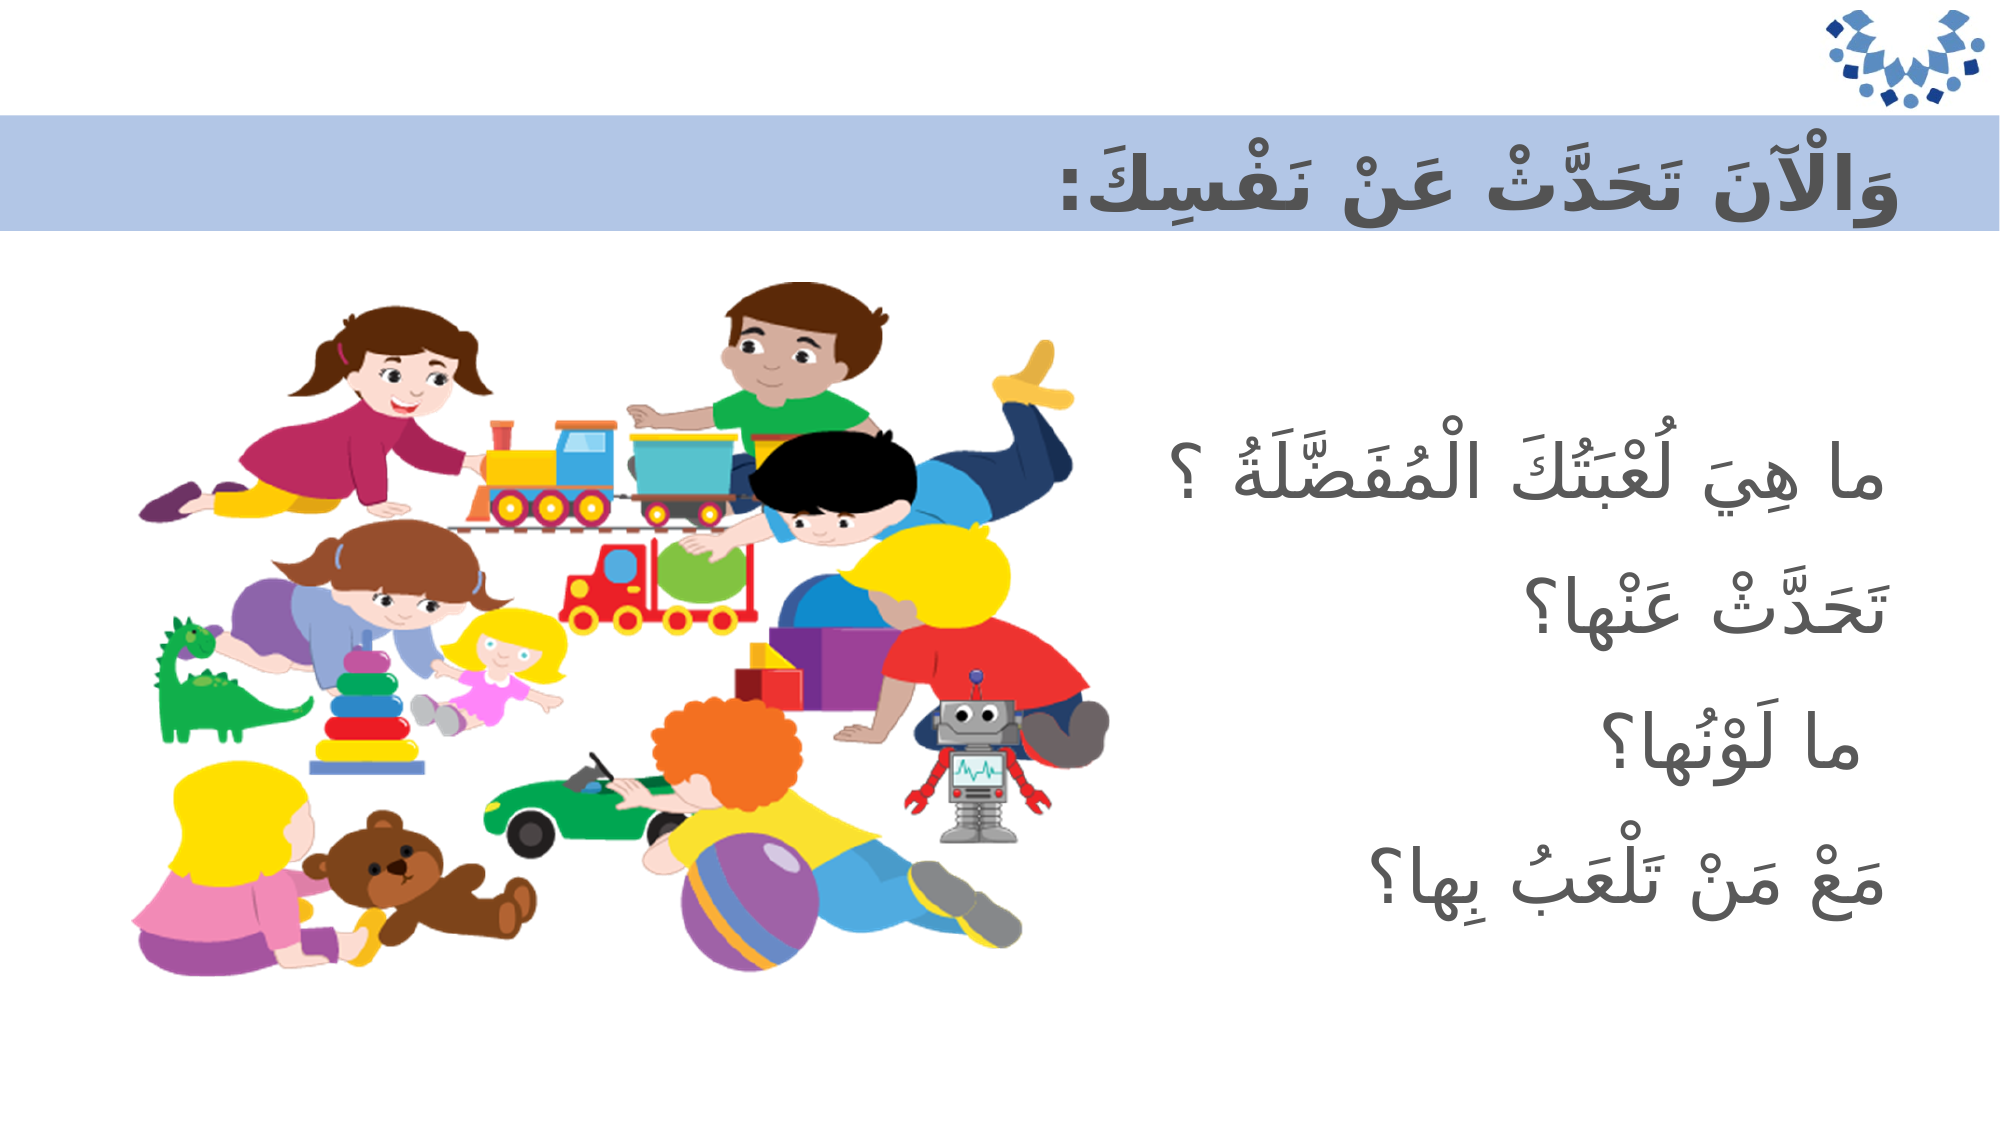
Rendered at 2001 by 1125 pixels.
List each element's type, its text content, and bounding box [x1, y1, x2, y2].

picture [131, 282, 1110, 977]
picture [1816, 10, 1992, 114]
text_box [1919, 114, 2000, 232]
text_box ما هِيَ لُعْبَتُكَ الْمُفَضَّلَةُ ؟ تَحَدَّثْ عَنْها؟ ما لَوْنُها؟ مَعْ مَنْ تَلْعَبُ بِها؟ [1110, 370, 1904, 926]
text_box وَالْآنَ تَحَدَّثْ عَنْ نَفْسِكَ: [0, 113, 1919, 240]
